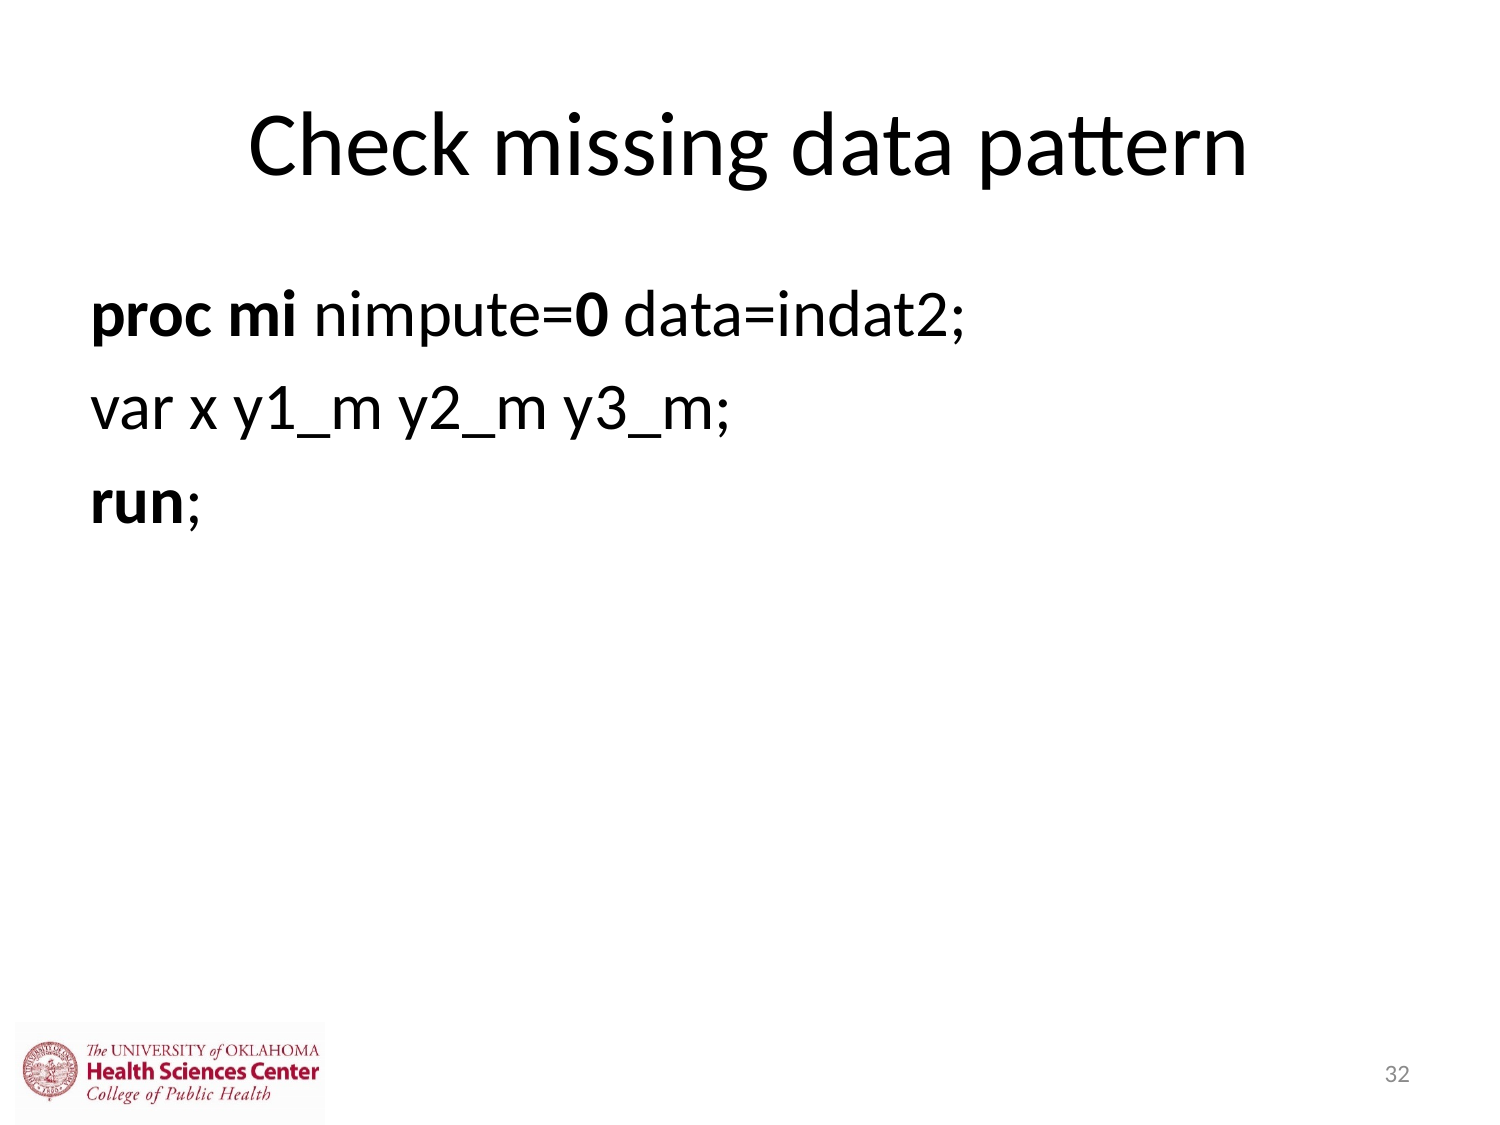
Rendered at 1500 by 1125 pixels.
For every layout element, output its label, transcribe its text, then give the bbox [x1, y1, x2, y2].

picture [15, 1022, 325, 1125]
list proc mi nimpute=0 data=indat2; var x y1_m y2_m y3_m; run; [75, 262, 1425, 1005]
slide_number 32 [1074, 1042, 1425, 1103]
title Check missing data pattern [75, 45, 1425, 233]
